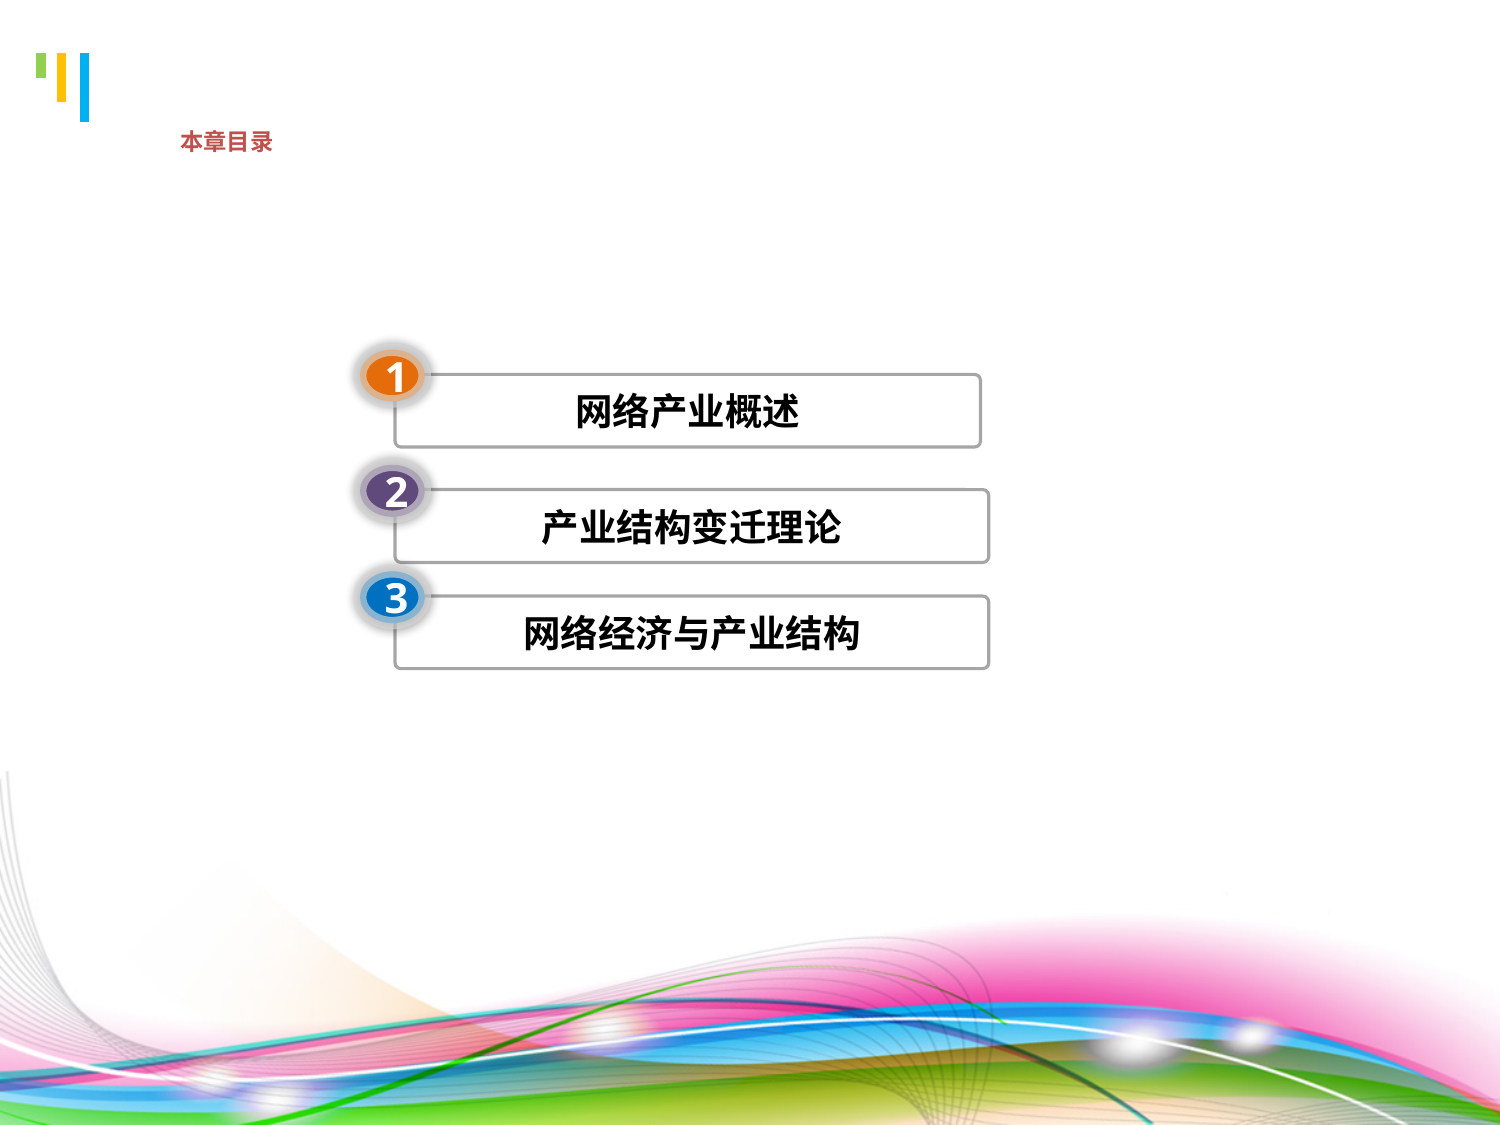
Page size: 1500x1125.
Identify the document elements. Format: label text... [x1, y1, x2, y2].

slide_number [1033, 1040, 1459, 1101]
text_box 3 [356, 568, 428, 627]
title 本章目录 [165, 119, 661, 191]
text_box 1 [356, 346, 428, 405]
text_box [40, 52, 85, 122]
text_box 2 [356, 461, 428, 520]
picture [0, 196, 1500, 1125]
text_box 网络产业概述 [395, 374, 981, 448]
text_box 网络经济与产业结构 [394, 595, 989, 669]
text_box 产业结构变迁理论 [394, 489, 989, 563]
